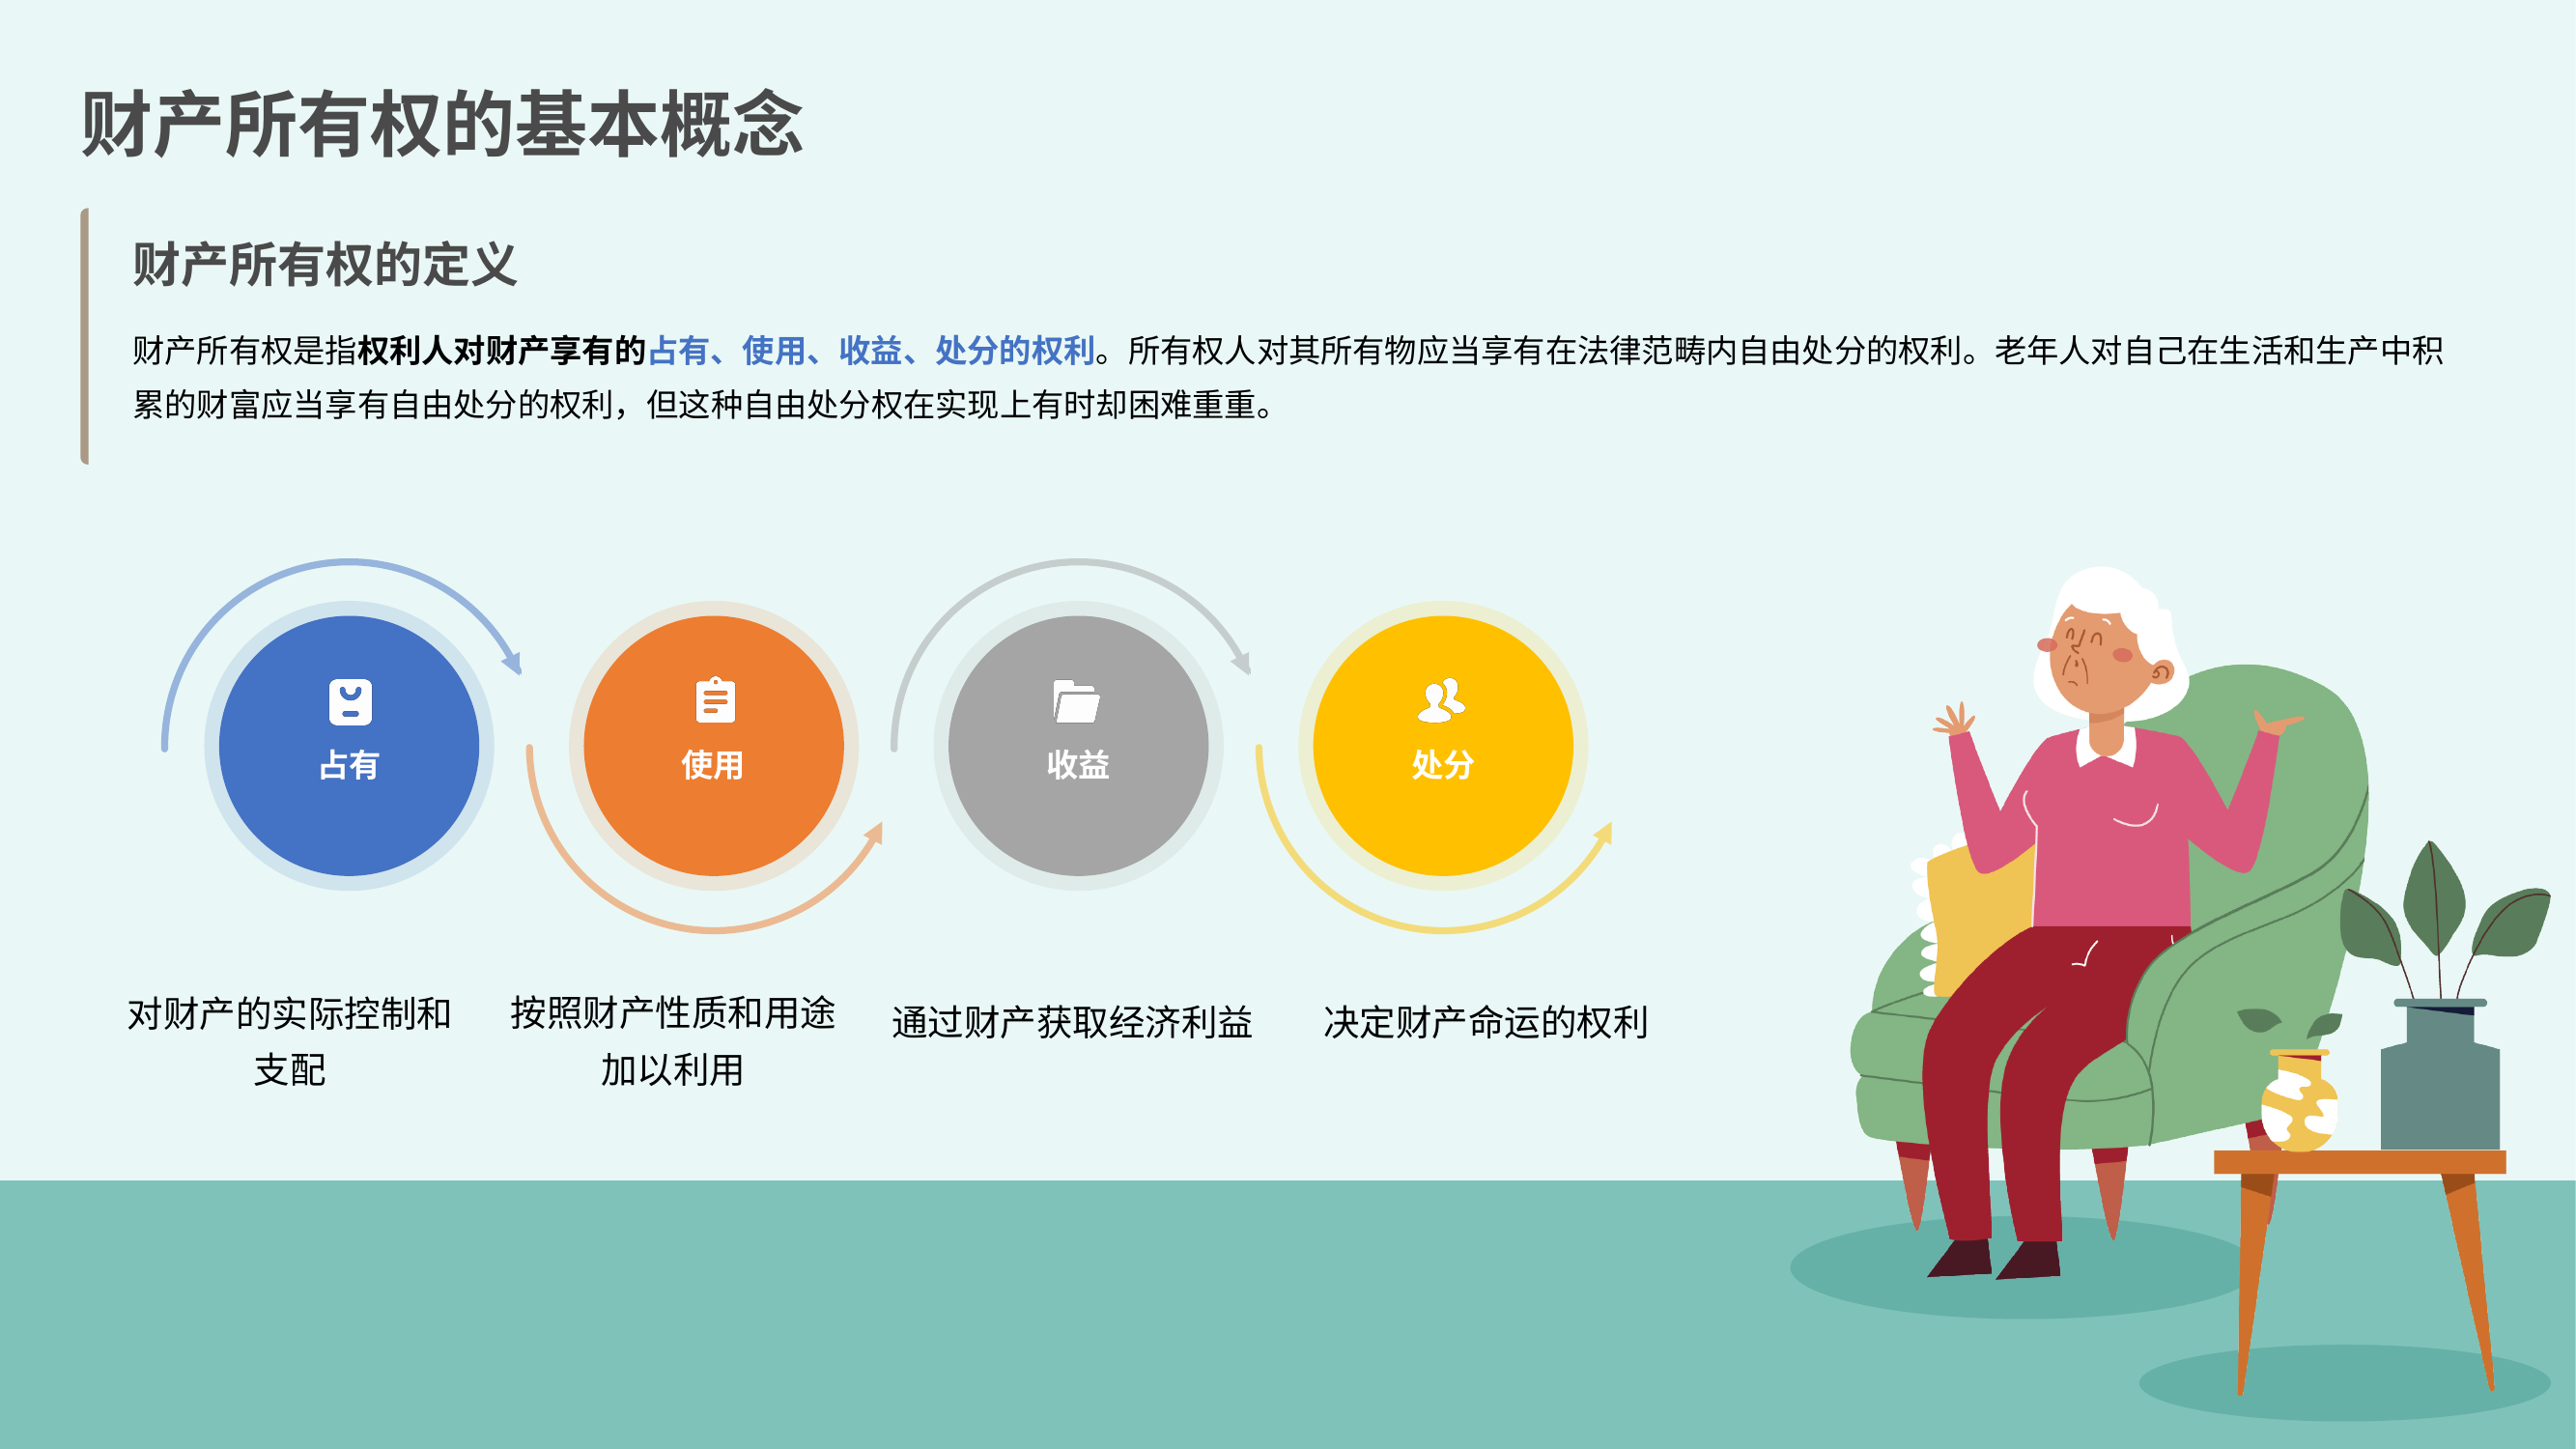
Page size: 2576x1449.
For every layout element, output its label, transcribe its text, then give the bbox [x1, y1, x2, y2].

picture [1054, 678, 1100, 724]
text_box [893, 561, 1250, 750]
text_box [961, 701, 1197, 864]
text_box [1258, 746, 1612, 932]
text_box 处分 [1312, 614, 1575, 799]
text_box 按照财产性质和用途加以利用 [502, 977, 844, 1052]
text_box 通过财产获取经济利益 [888, 986, 1258, 1051]
text_box [203, 691, 495, 893]
picture [327, 679, 374, 725]
text_box [80, 208, 89, 466]
text_box [1325, 628, 1562, 793]
text_box [596, 628, 832, 794]
text_box 财产所有权是指权利人对财产享有的占有、使用、收益、处分的权利。所有权人对其所有物应当享有在法律范畴内自由处分的权利。老年人对自己在生活和生产中积累的财富应当享有自由处分的权利，但这种自由处分权在实现上有时却困难重重。 [132, 316, 2459, 422]
text_box 财产所有权的基本概念 [80, 87, 2532, 168]
text_box 财产所有权的定义 [132, 228, 2468, 293]
text_box 决定财产命运的权利 [1301, 986, 1672, 1218]
text_box 使用 [582, 614, 845, 799]
text_box 收益 [948, 696, 1210, 877]
text_box [163, 561, 521, 750]
picture [693, 676, 739, 723]
picture [1418, 677, 1465, 724]
text_box [231, 701, 467, 864]
text_box 对财产的实际控制和支配 [114, 978, 467, 1050]
text_box [932, 691, 1226, 893]
picture [1850, 566, 2551, 1396]
text_box 占有 [217, 696, 481, 877]
text_box [568, 599, 861, 806]
text_box [528, 746, 883, 932]
text_box [1297, 599, 1590, 805]
